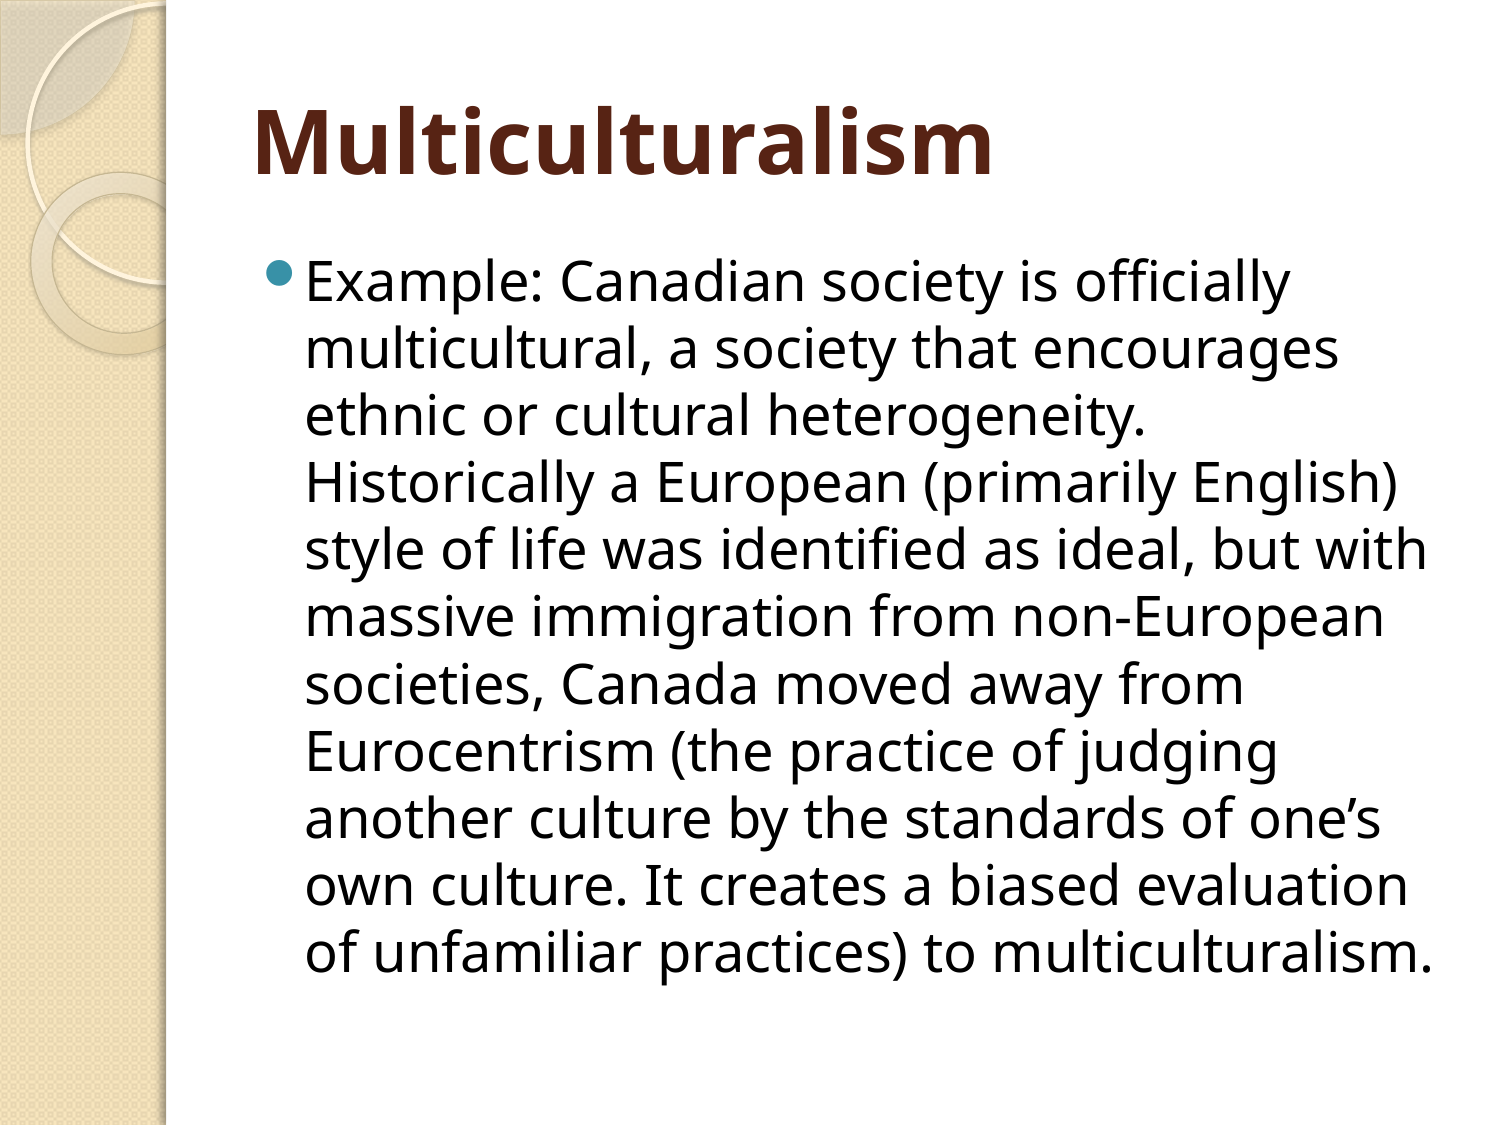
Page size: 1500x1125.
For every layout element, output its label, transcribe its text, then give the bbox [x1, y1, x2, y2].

list Example: Canadian society is officially multicultural, a society that encourages ethnic or cultural heterogeneity. Historically a European (primarily English) style of life was identified as ideal, but with massive immigration from non-European societies, Canada moved away from Eurocentrism (the practice of judging another culture by the standards of one’s own culture. It creates a biased evaluation of unfamiliar practices) to multiculturalism. [235, 237, 1466, 1025]
title Multiculturalism [235, 45, 1466, 233]
